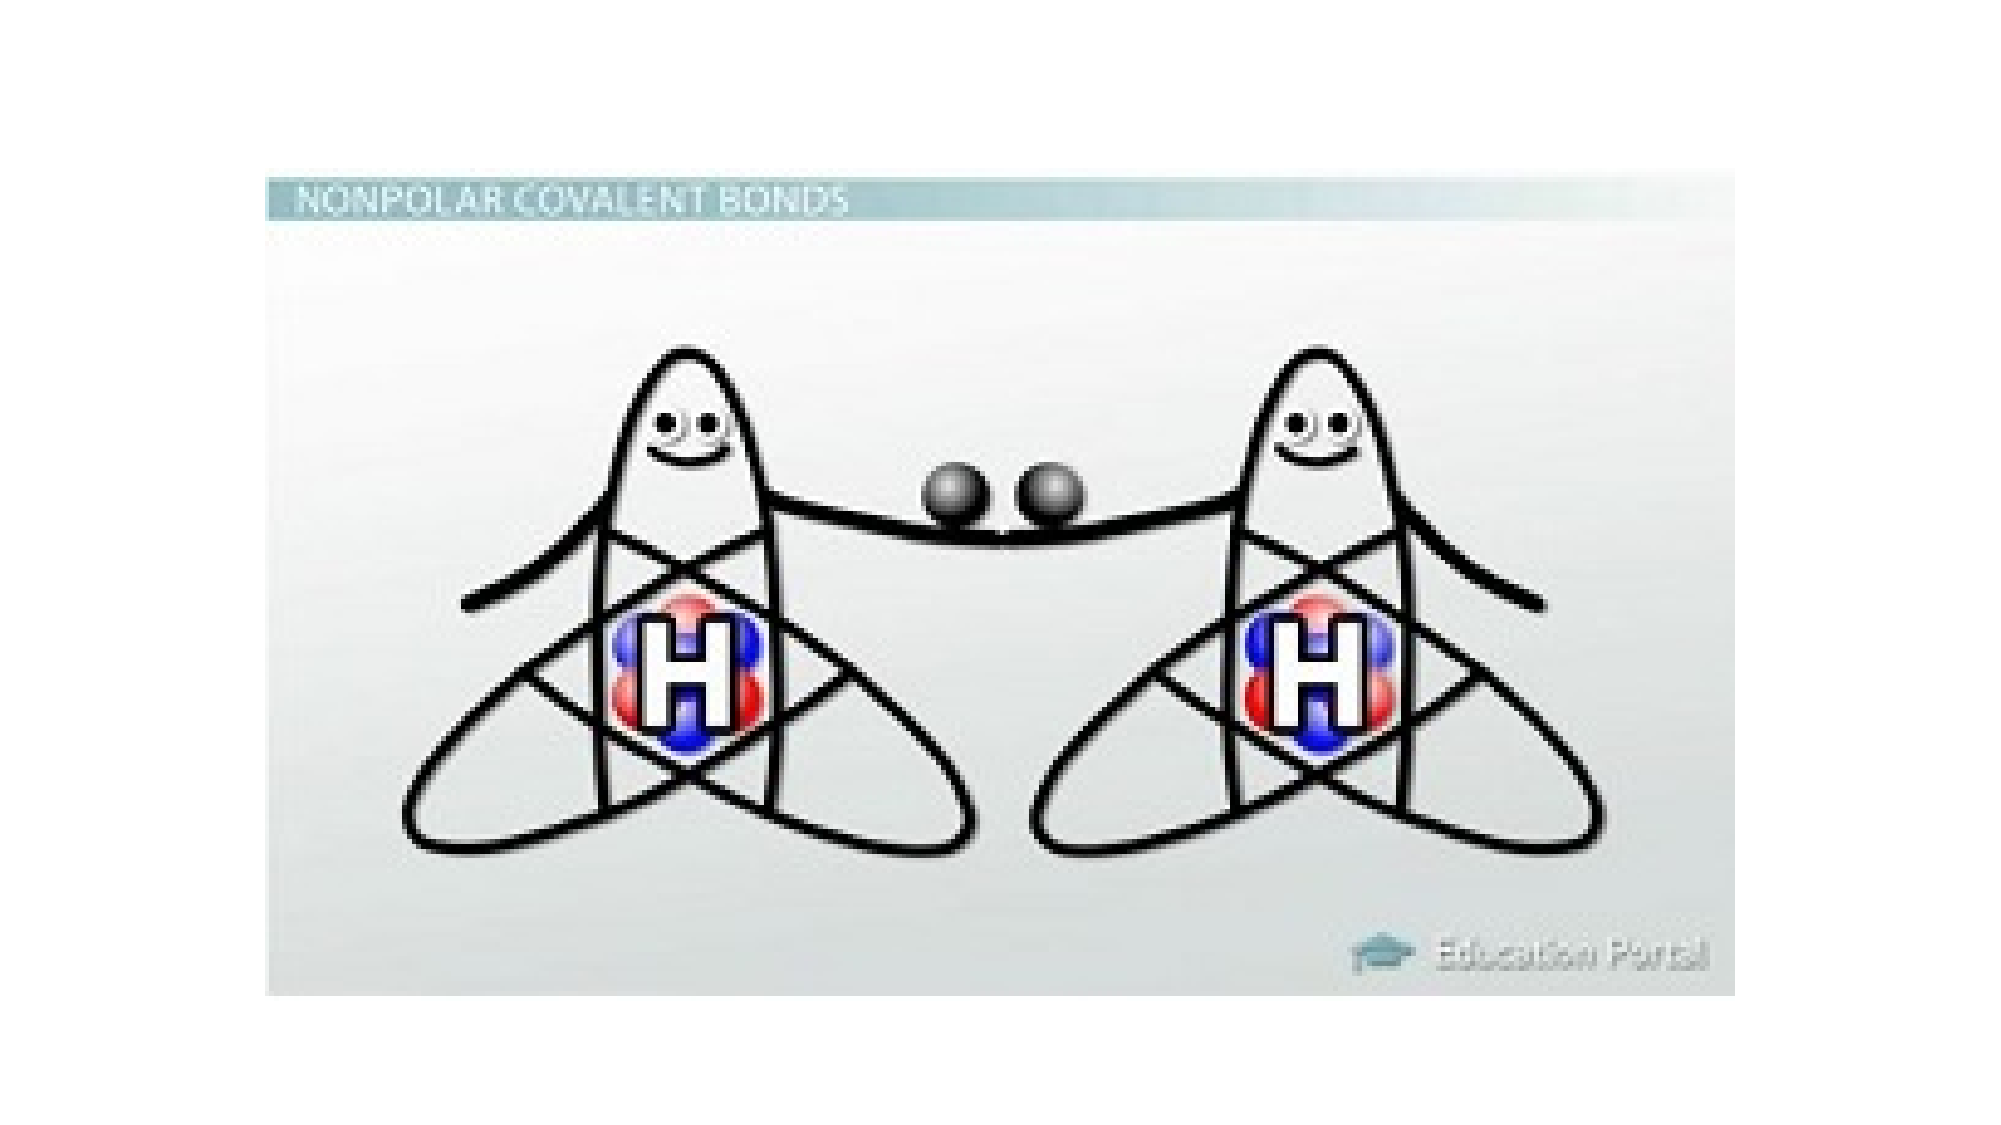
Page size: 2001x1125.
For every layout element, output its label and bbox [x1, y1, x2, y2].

list [265, 168, 1735, 1001]
